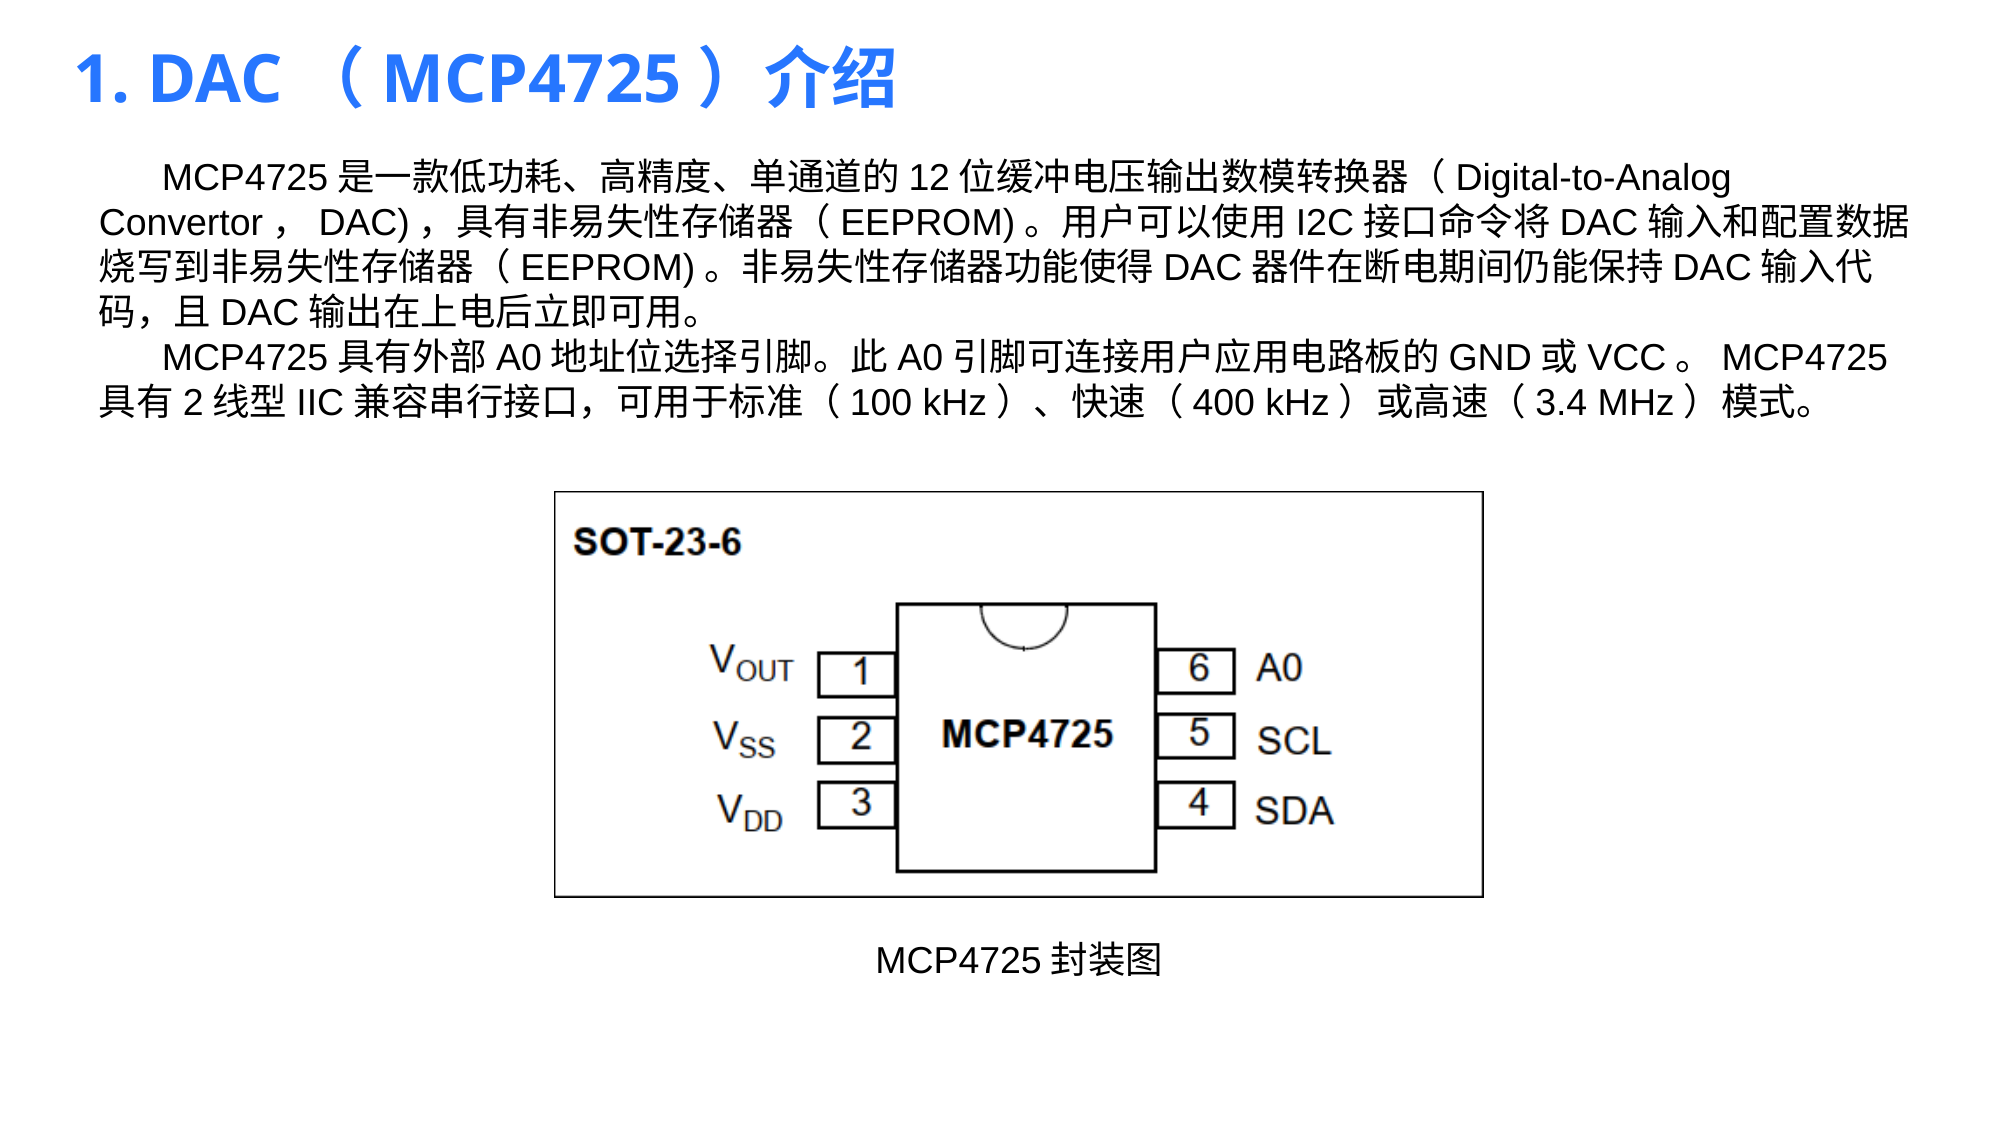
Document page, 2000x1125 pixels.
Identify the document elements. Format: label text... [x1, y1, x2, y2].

picture [554, 491, 1484, 899]
text_box 1. DAC（MCP4725）介绍 [58, 21, 1437, 130]
text_box MCP4725封装图 [860, 928, 1178, 989]
text_box MCP4725是一款低功耗、高精度、单通道的12位缓冲电压输出数模转换器（Digital-to-Analog Convertor，DAC)，具有非易失性存储器（EEPROM)。用户可以使用I2C接口命令将DAC输入和配置数据烧写到非易失性存储器（EEPROM)。非易失性存储器功能使得DAC器件在断电期间仍能保持DAC输入代码，且DAC输出在上电后立即可用。 MCP4725具有外部A0地址位选择引脚。此A0引脚可连接用户应用电路板的GND或VCC。MCP4725具有2线型IIC兼容串行接口，可用于标准（100 kHz）、快速（400 kHz）或高速（3.4 MHz）模式。 [84, 145, 1938, 431]
